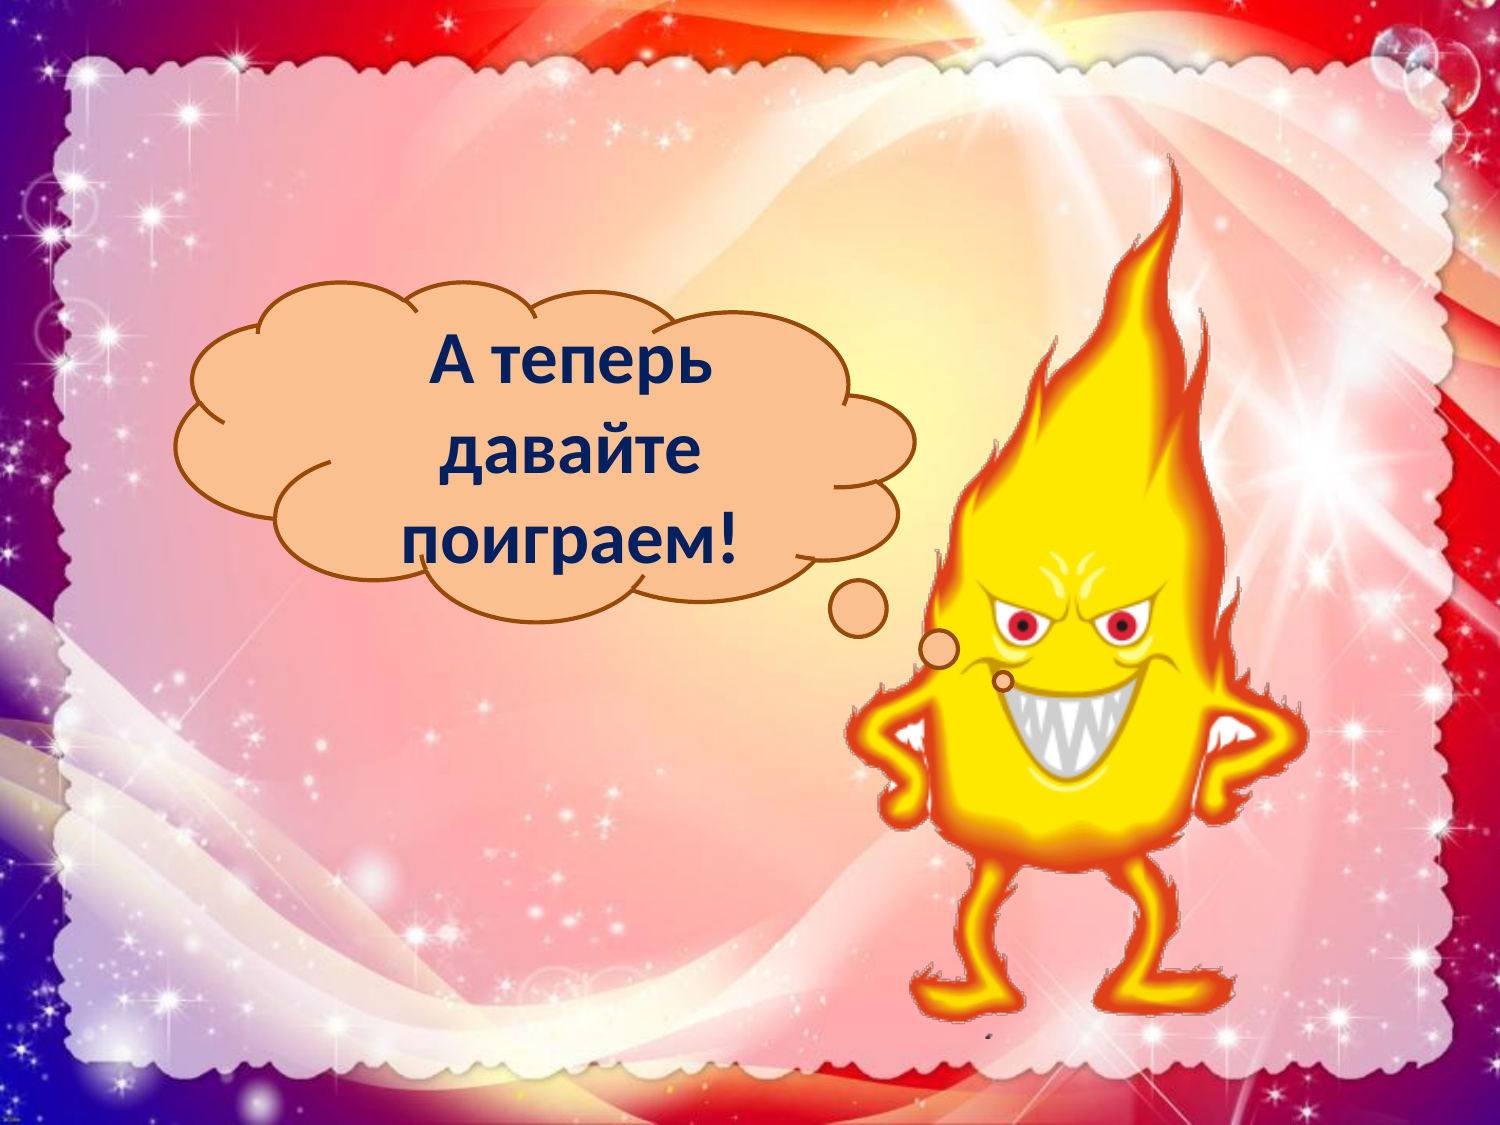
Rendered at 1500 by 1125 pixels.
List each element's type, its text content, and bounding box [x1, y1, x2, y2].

text_box А теперь давайте поиграем! [173, 280, 791, 625]
picture [0, 0, 1500, 1125]
